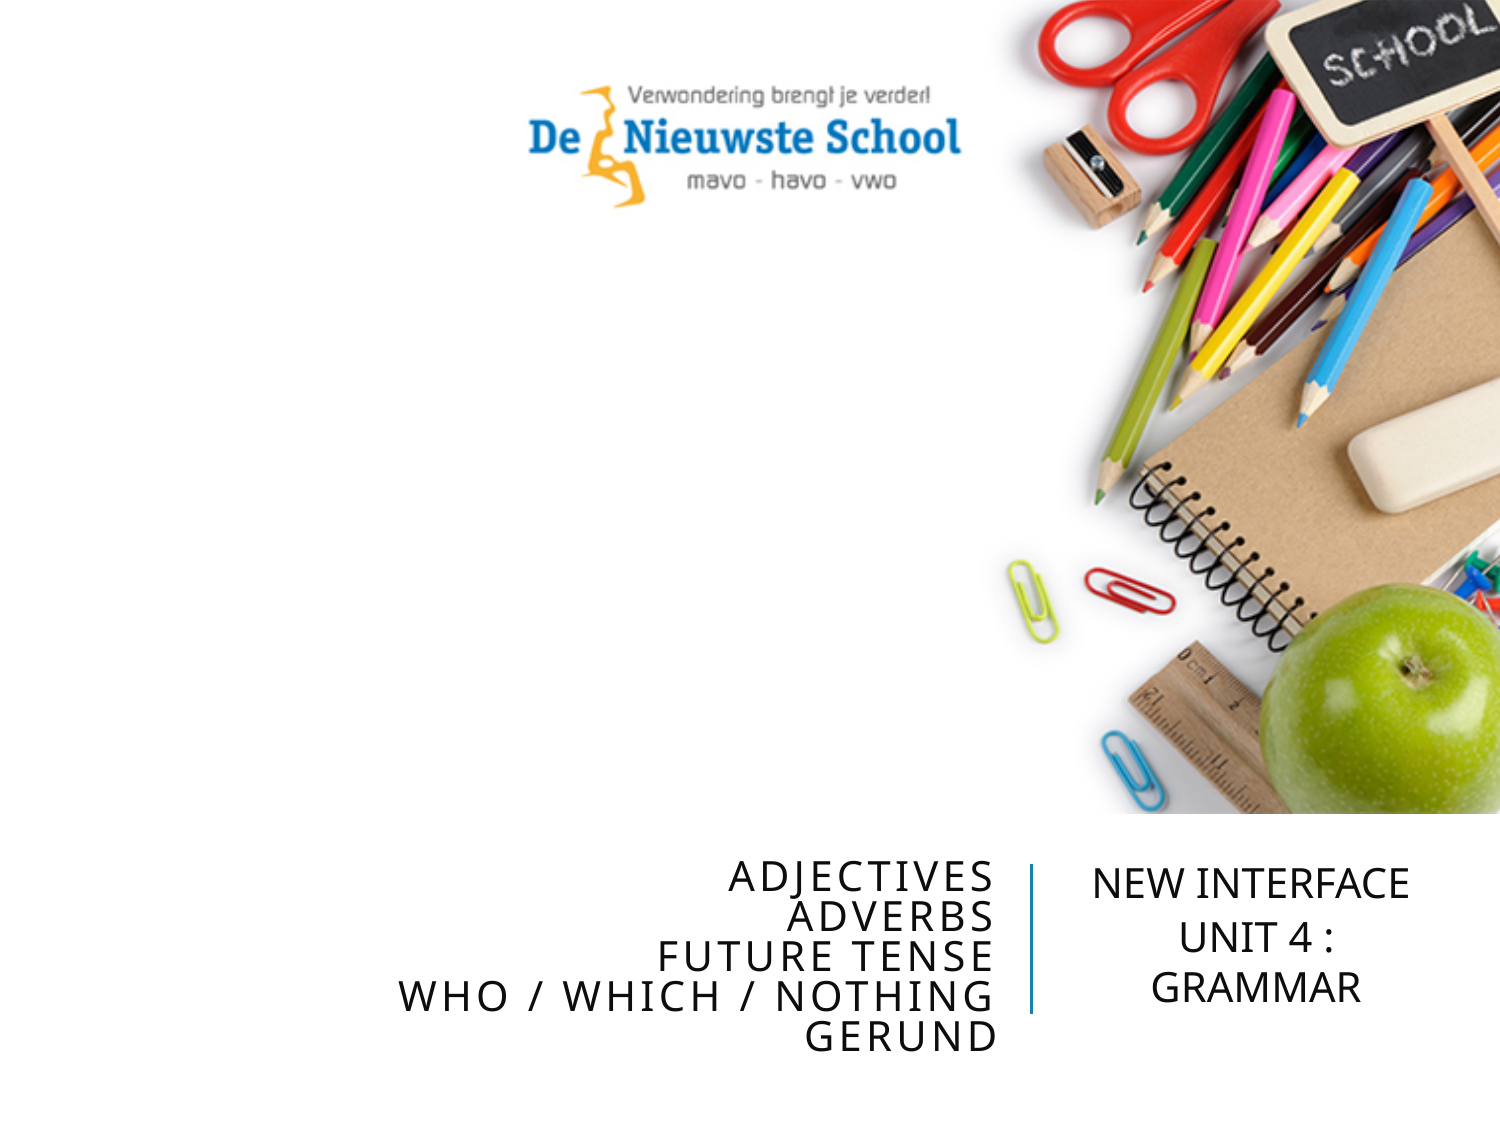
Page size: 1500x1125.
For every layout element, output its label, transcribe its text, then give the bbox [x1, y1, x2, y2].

subtitle NEW INTERFACE UNIT 4 : GRAMMAR [1059, 821, 1454, 1054]
title Adjectives Adverbs Future tense Who / which / nothing Gerund [56, 821, 1013, 1106]
picture [0, 0, 1500, 814]
